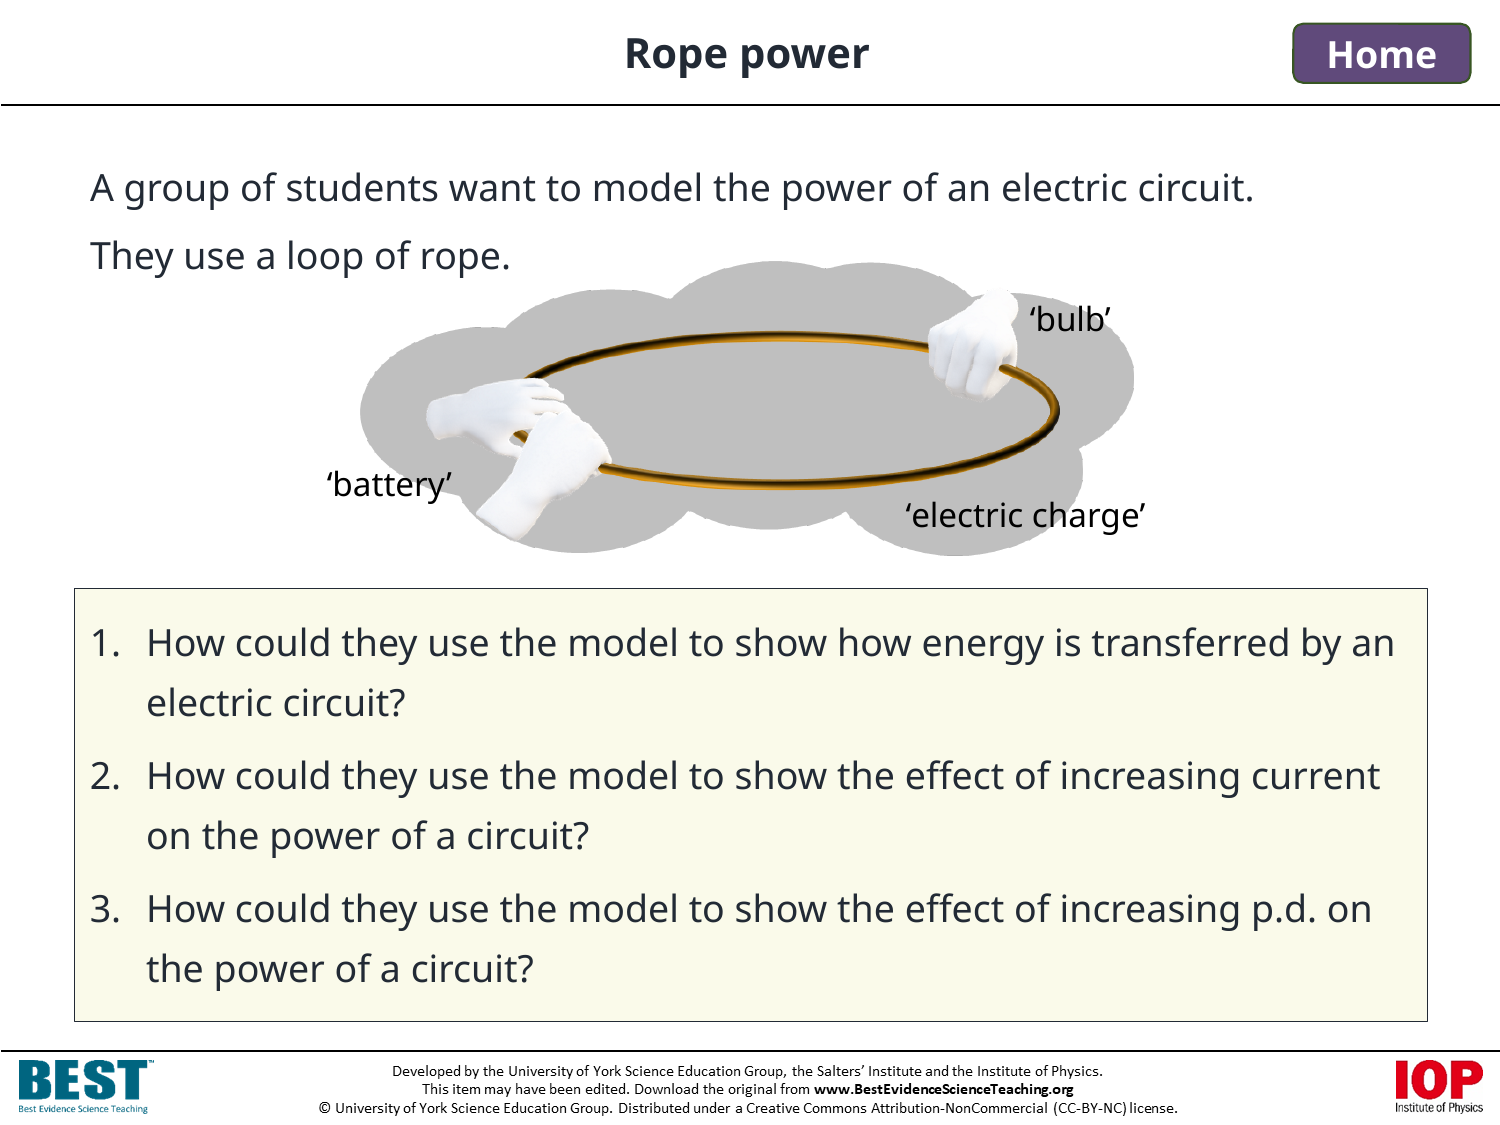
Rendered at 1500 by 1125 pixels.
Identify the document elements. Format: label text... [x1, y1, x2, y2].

text_box Home [1292, 22, 1472, 84]
picture [1, 104, 1500, 1125]
text_box Rope power [23, 4, 1471, 99]
